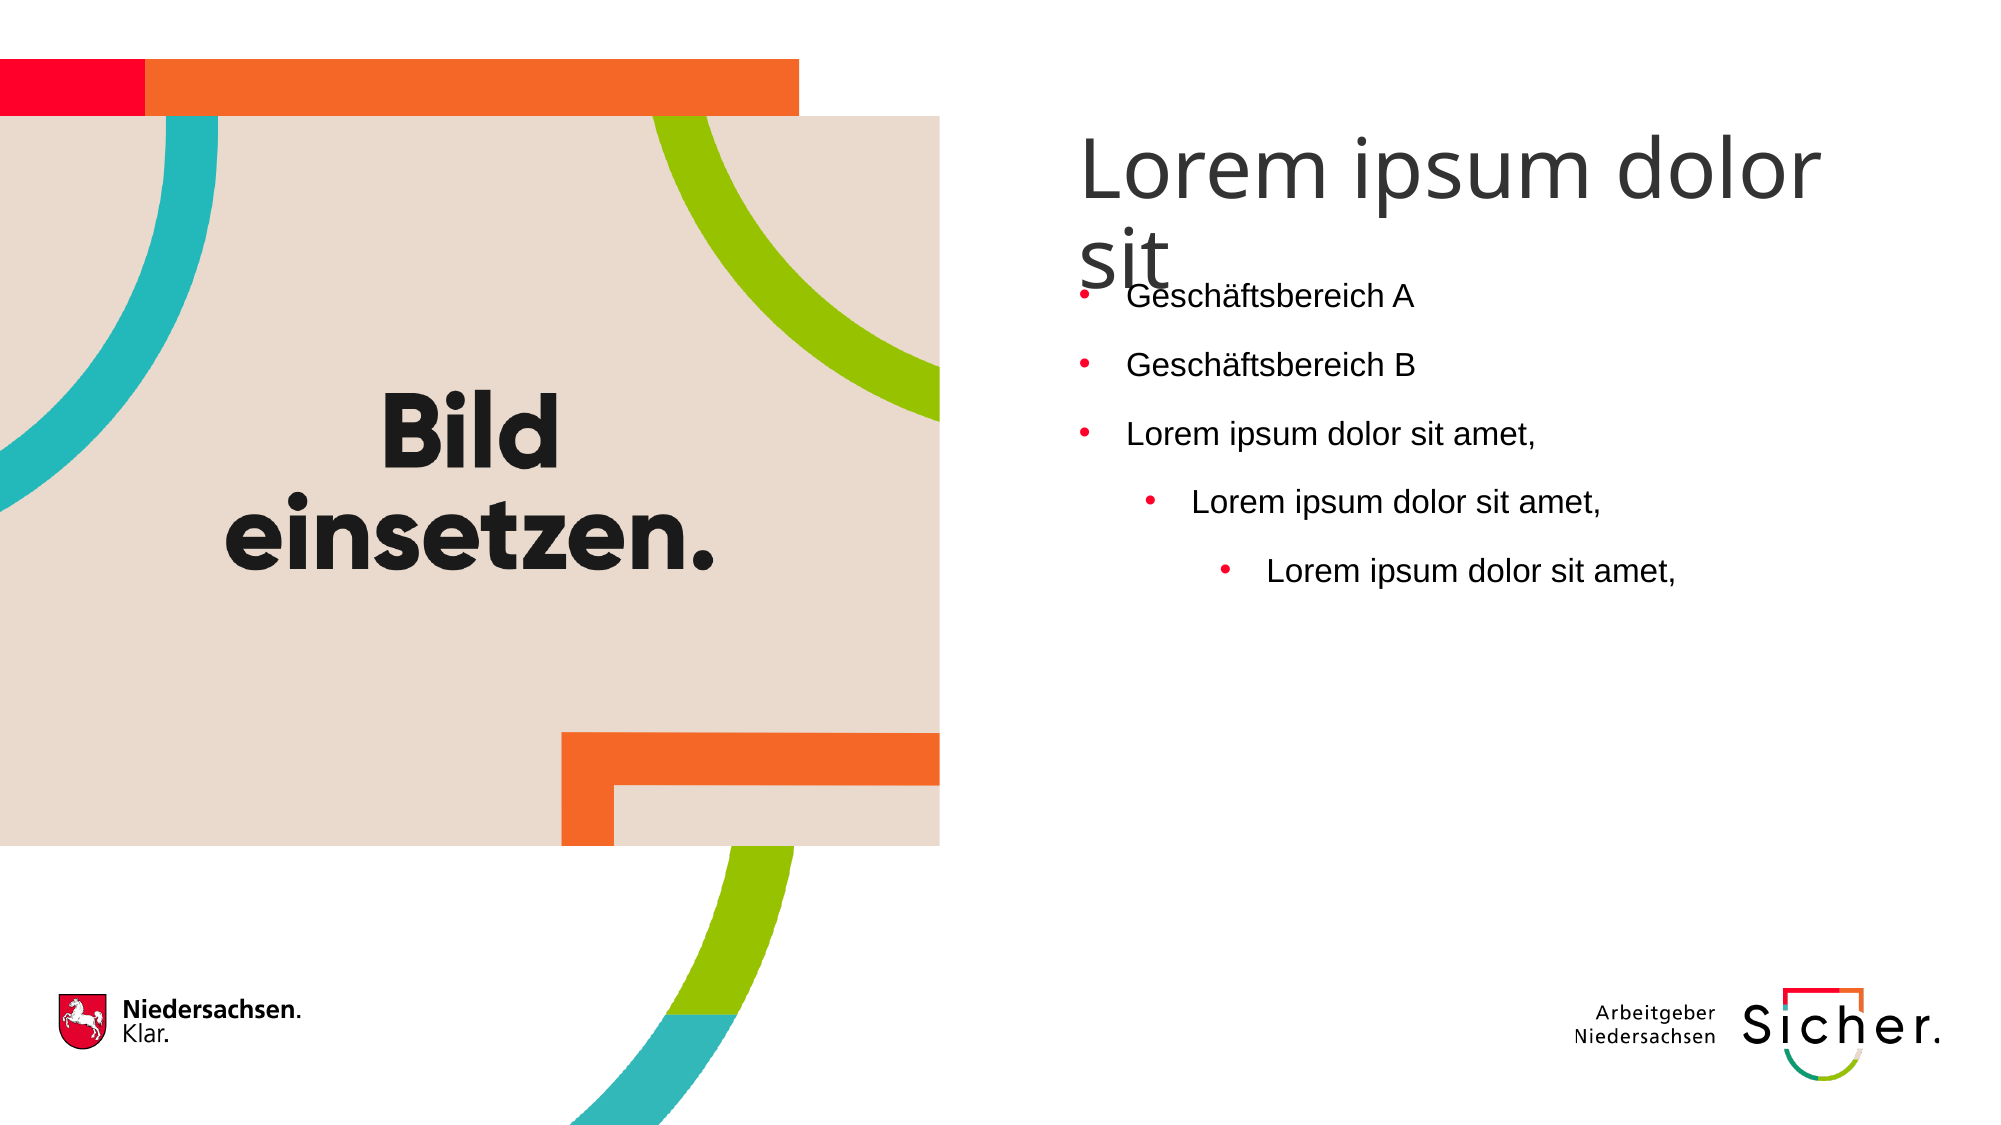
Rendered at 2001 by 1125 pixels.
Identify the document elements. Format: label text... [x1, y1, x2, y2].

picture [0, 116, 940, 846]
picture [41, 976, 318, 1066]
list Geschäftsbereich A Geschäftsbereich B Lorem ipsum dolor sit amet, Lorem ipsum dolor sit amet, Lorem ipsum dolor sit amet, [1064, 259, 1940, 848]
list Lorem ipsum dolor sit [1064, 119, 1940, 219]
